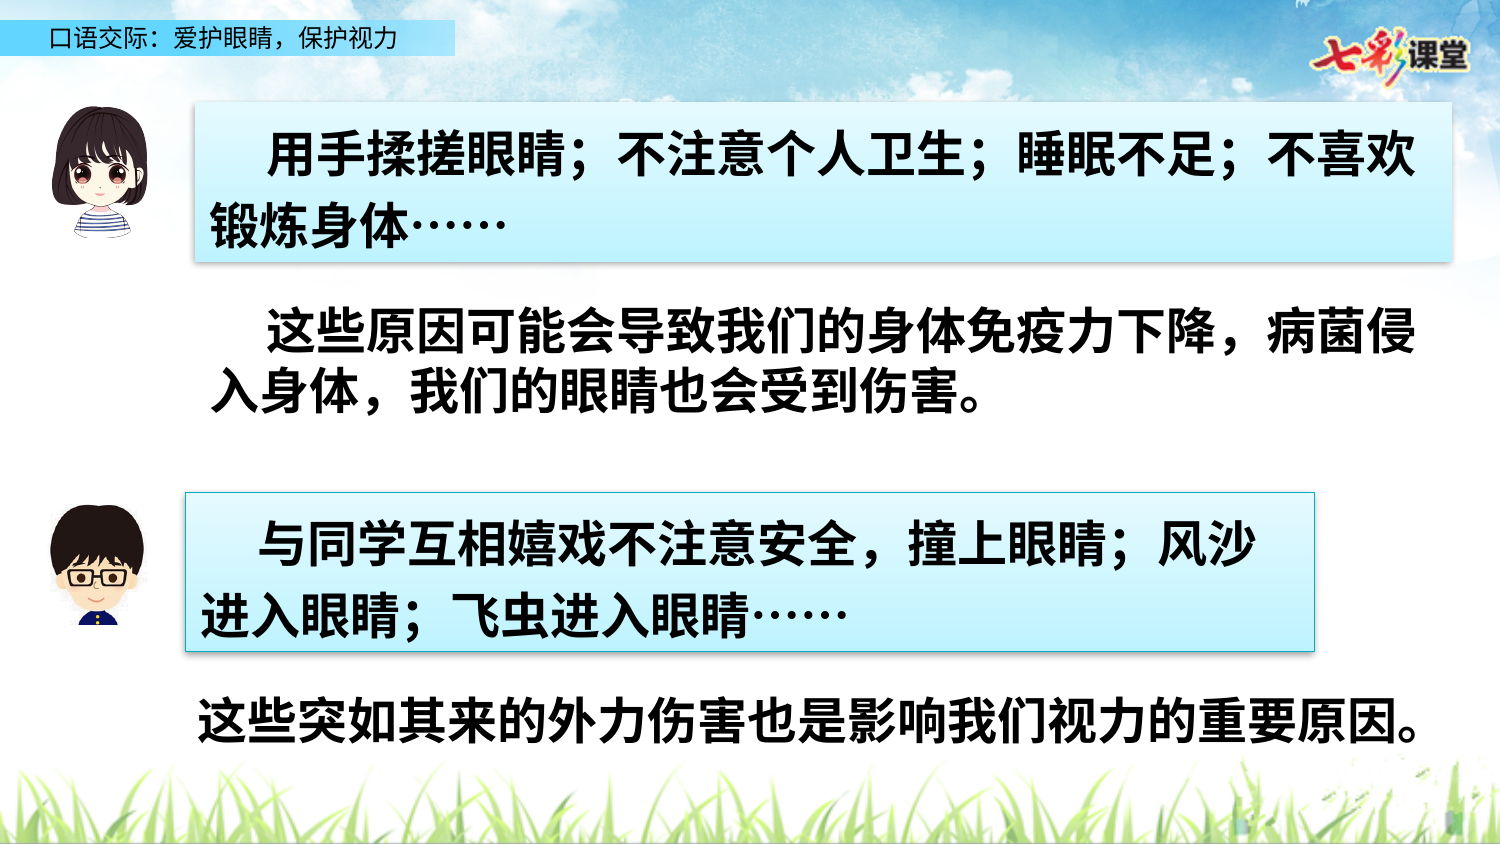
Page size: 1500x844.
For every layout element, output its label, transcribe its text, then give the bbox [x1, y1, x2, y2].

text_box 与同学互相嬉戏不注意安全，撞上眼睛；风沙进入眼睛；飞虫进入眼睛…… [185, 492, 1315, 652]
text_box 用手揉搓眼睛；不注意个人卫生；睡眠不足；不喜欢锻炼身体…… [194, 102, 1453, 262]
text_box 这些突如其来的外力伤害也是影响我们视力的重要原因。 [183, 681, 1442, 757]
picture [0, 0, 1500, 844]
text_box 这些原因可能会导致我们的身体免疫力下降，病菌侵入身体，我们的眼睛也会受到伤害。 [194, 291, 1447, 427]
